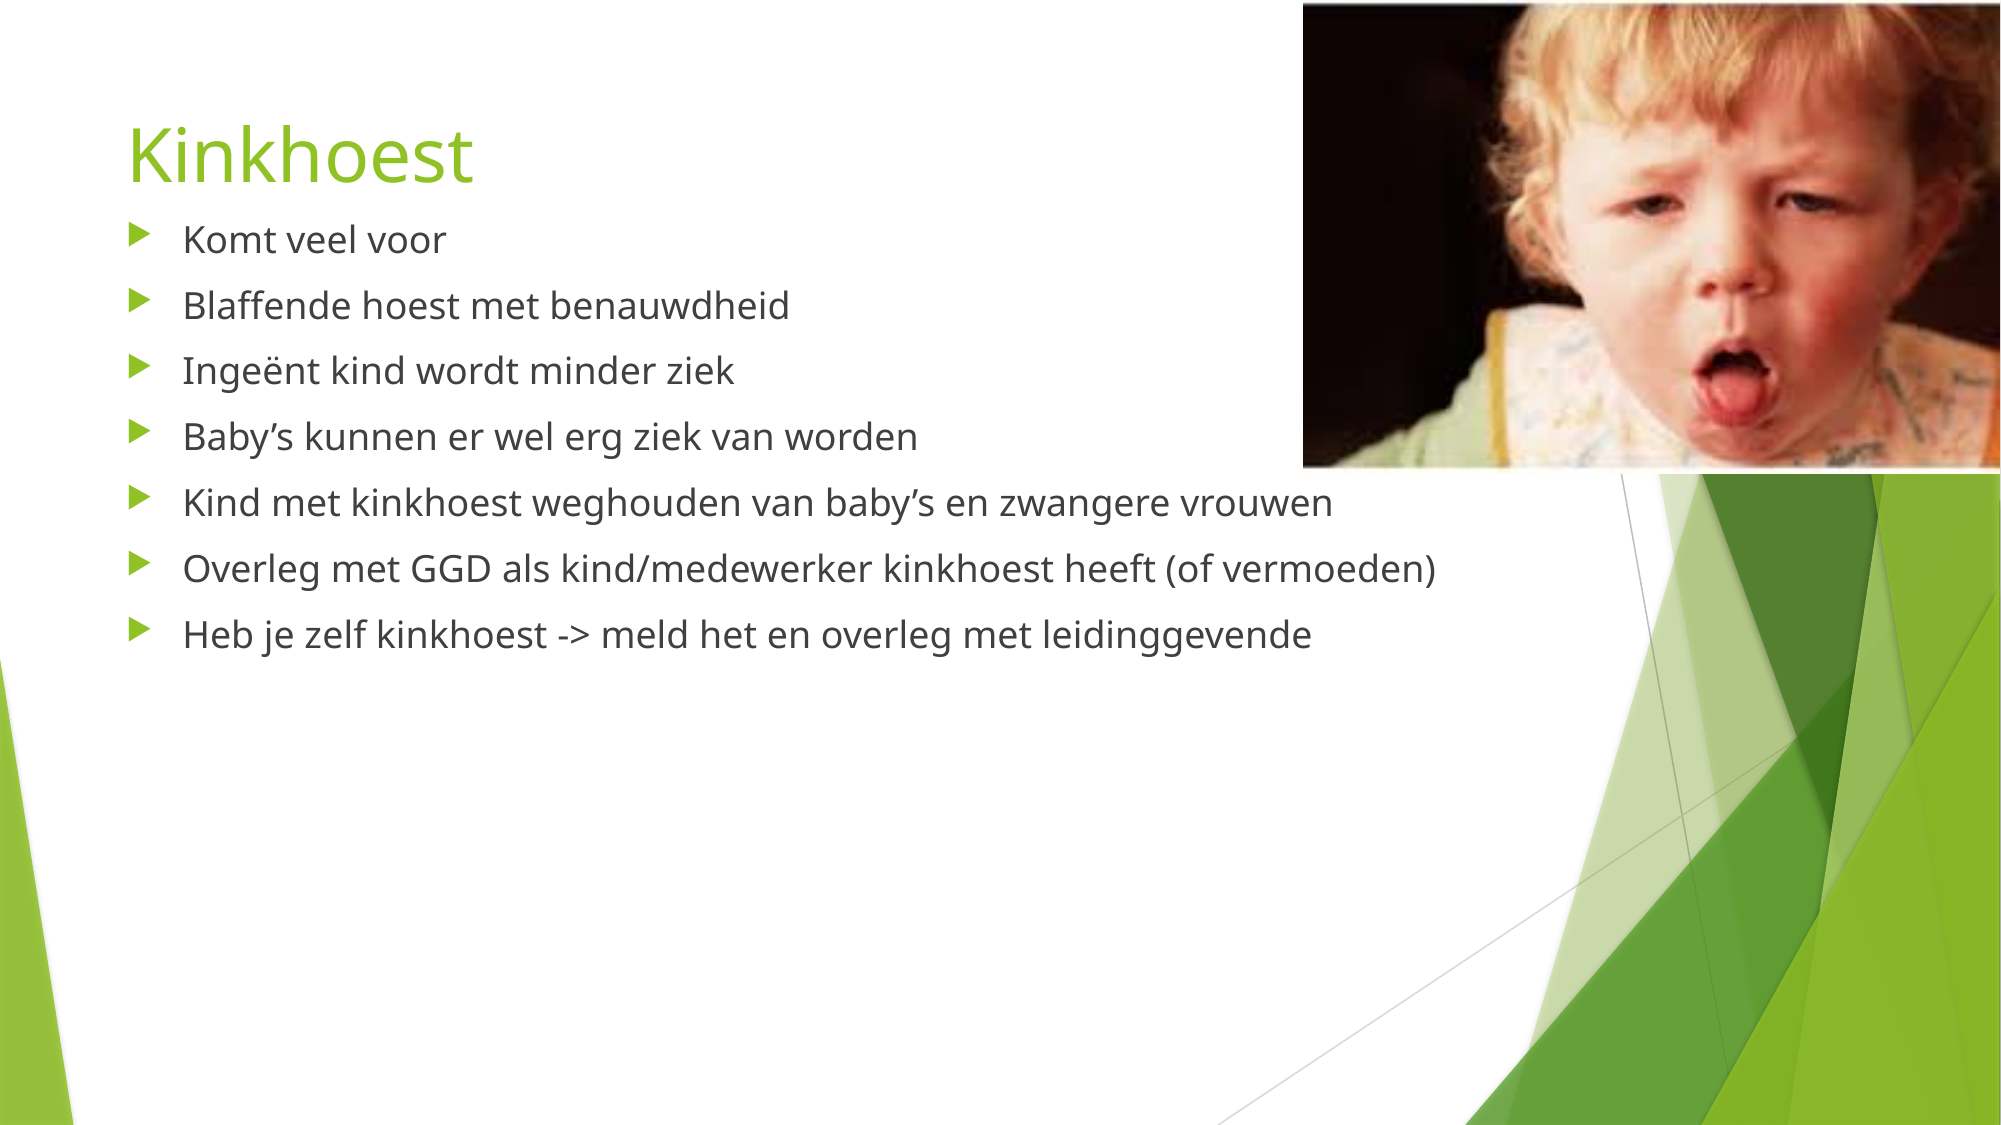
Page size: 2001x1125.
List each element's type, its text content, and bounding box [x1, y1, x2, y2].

title Kinkhoest [111, 99, 1298, 208]
list Komt veel voor Blaffende hoest met benauwdheid Ingeënt kind wordt minder ziek Baby’s kunnen er wel erg ziek van worden Kind met kinkhoest weghouden van baby’s en zwangere vrouwen Overleg met GGD als kind/medewerker kinkhoest heeft (of vermoeden) Heb je zelf kinkhoest -> meld het en overleg met leidinggevende [111, 208, 1522, 845]
picture [1303, 0, 2000, 475]
